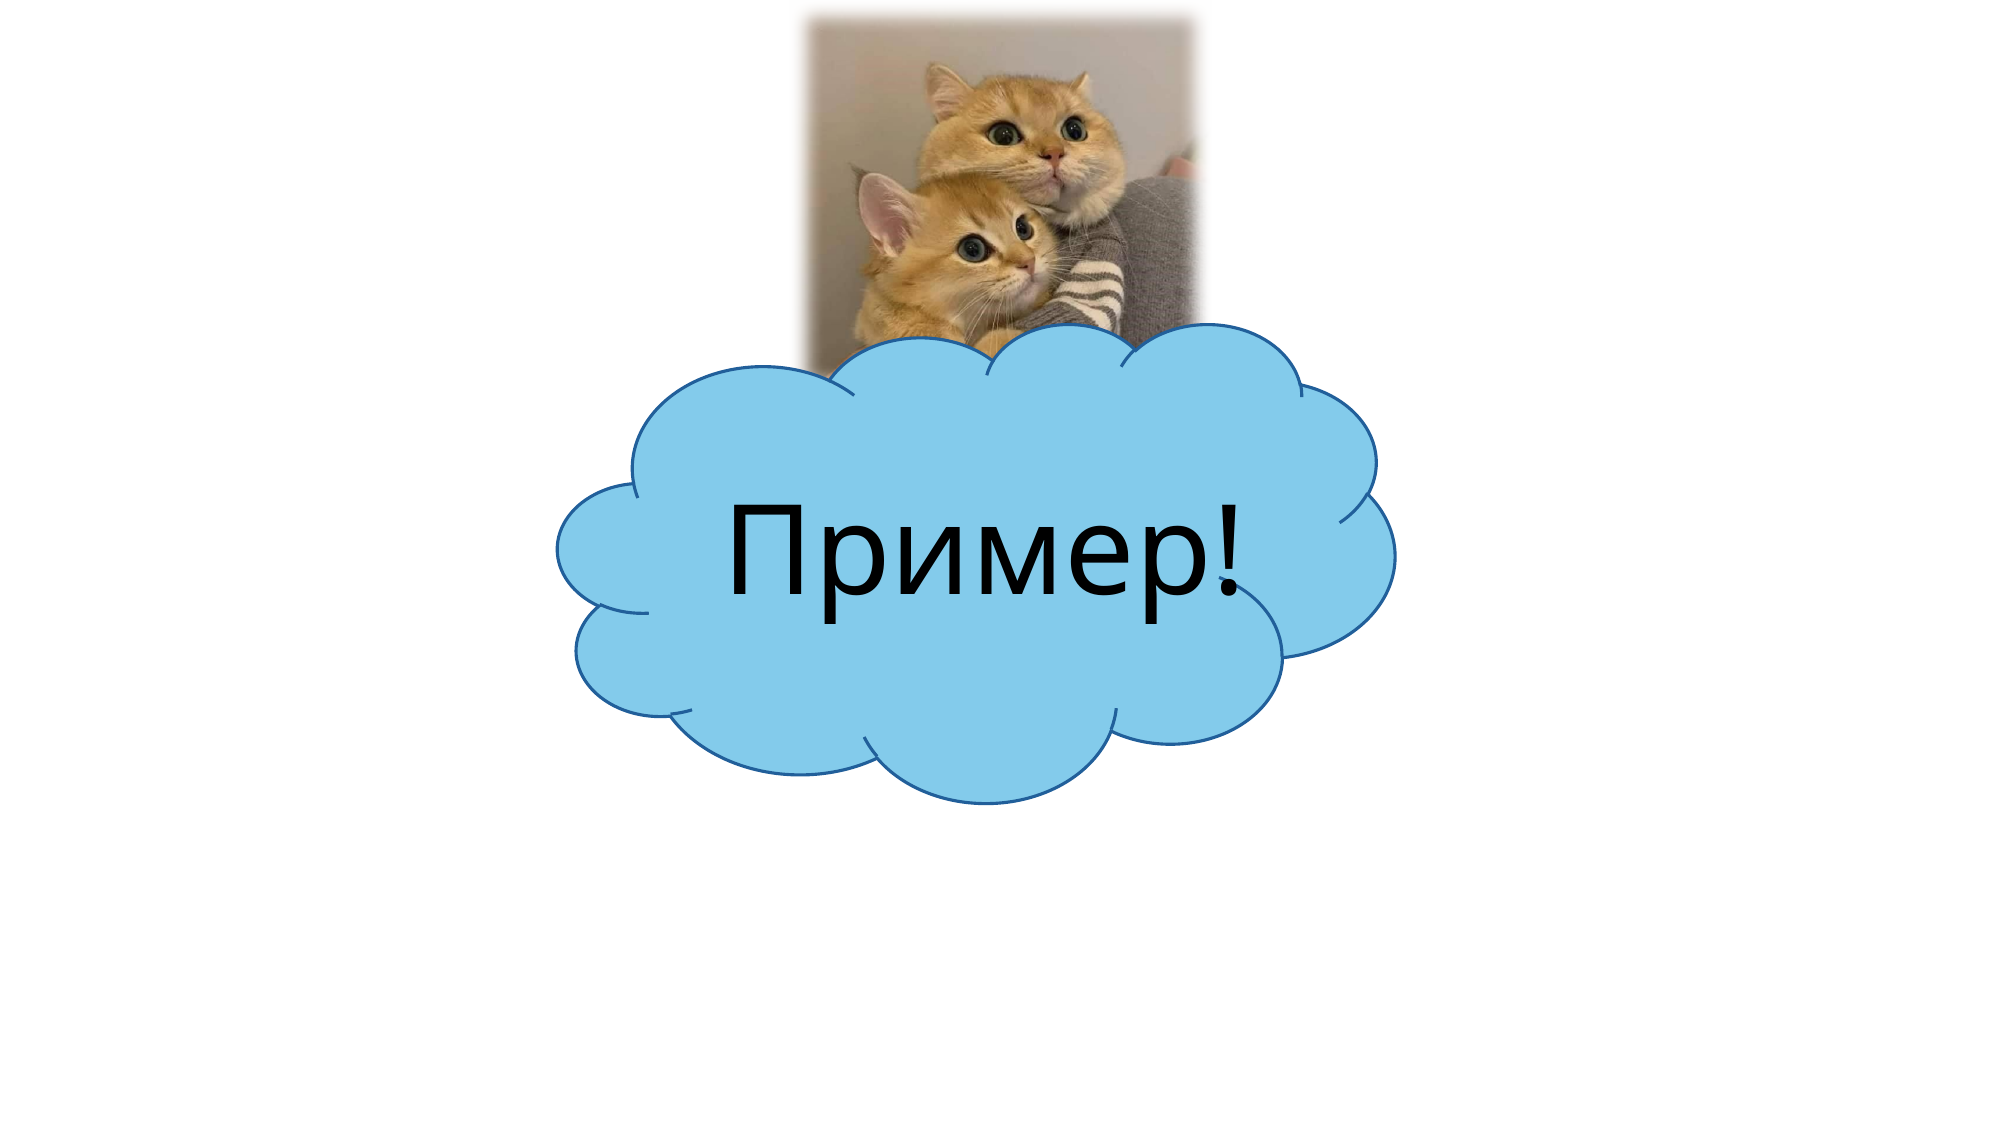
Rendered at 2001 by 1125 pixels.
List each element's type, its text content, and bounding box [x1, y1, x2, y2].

title Пример! [136, 494, 1865, 629]
text_box [574, 629, 1360, 806]
picture [788, 0, 1213, 399]
text_box [592, 323, 1378, 494]
